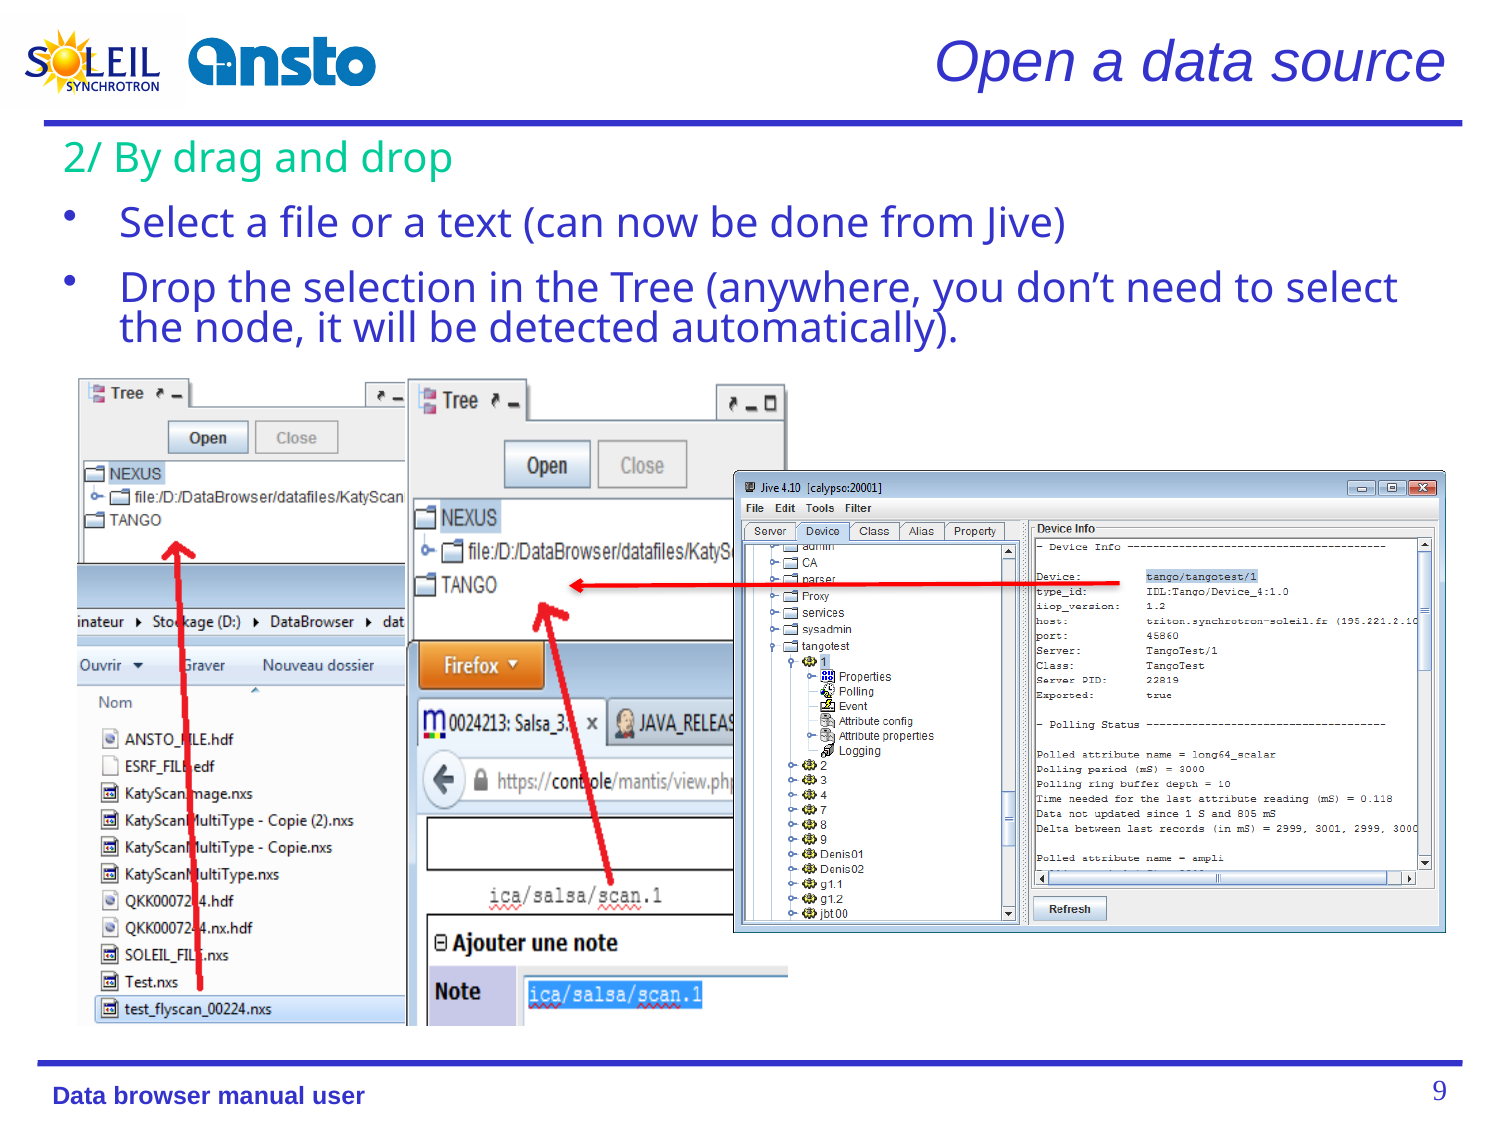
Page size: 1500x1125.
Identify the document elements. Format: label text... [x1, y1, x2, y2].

slide_number 9 [1119, 1063, 1463, 1118]
picture [186, 36, 237, 86]
title Open a data source [237, 10, 1463, 106]
list 2/ By drag and drop Select a file or a text (can now be done from Jive) Drop the selection in the Tree (anywhere, you don’t need to select the node, it will be detected automatically). [47, 133, 1446, 648]
picture [77, 377, 1446, 1026]
